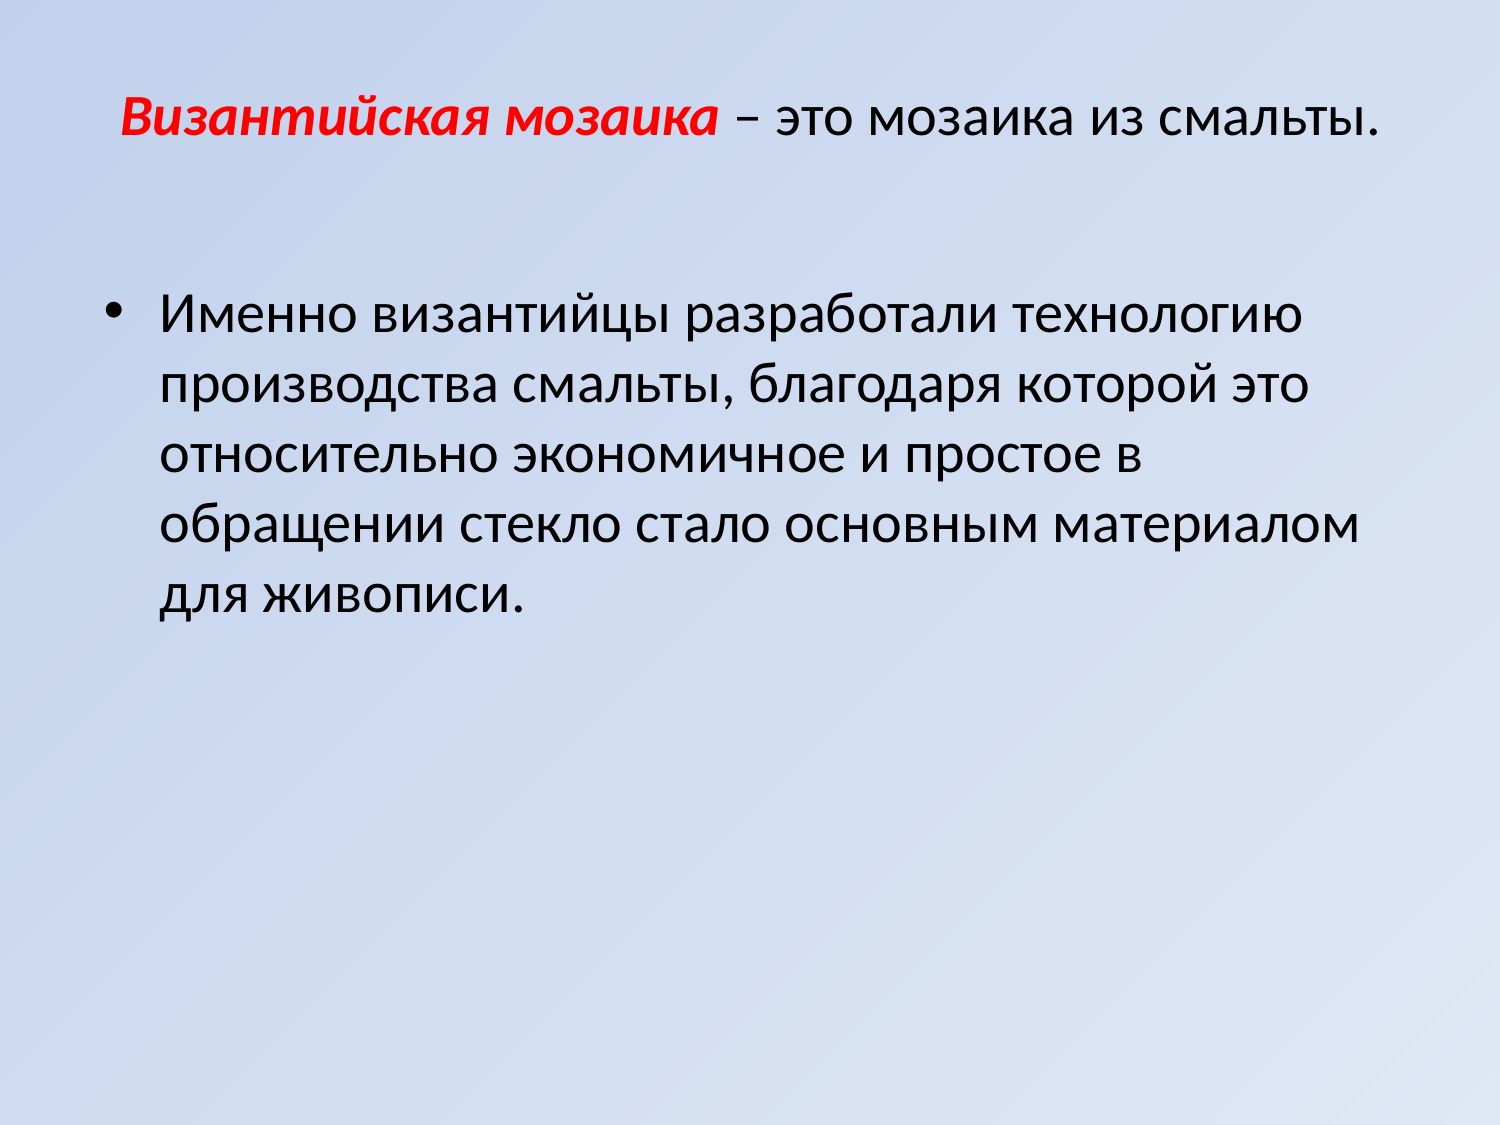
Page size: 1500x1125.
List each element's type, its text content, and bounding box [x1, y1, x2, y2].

title Византийская мозаика – это мозаика из смальты. [100, 42, 1402, 183]
list Именно византийцы разработали технологию производства смальты, благодаря которой это относительно экономичное и простое в обращении стекло стало основным материалом для живописи. [88, 267, 1436, 1000]
